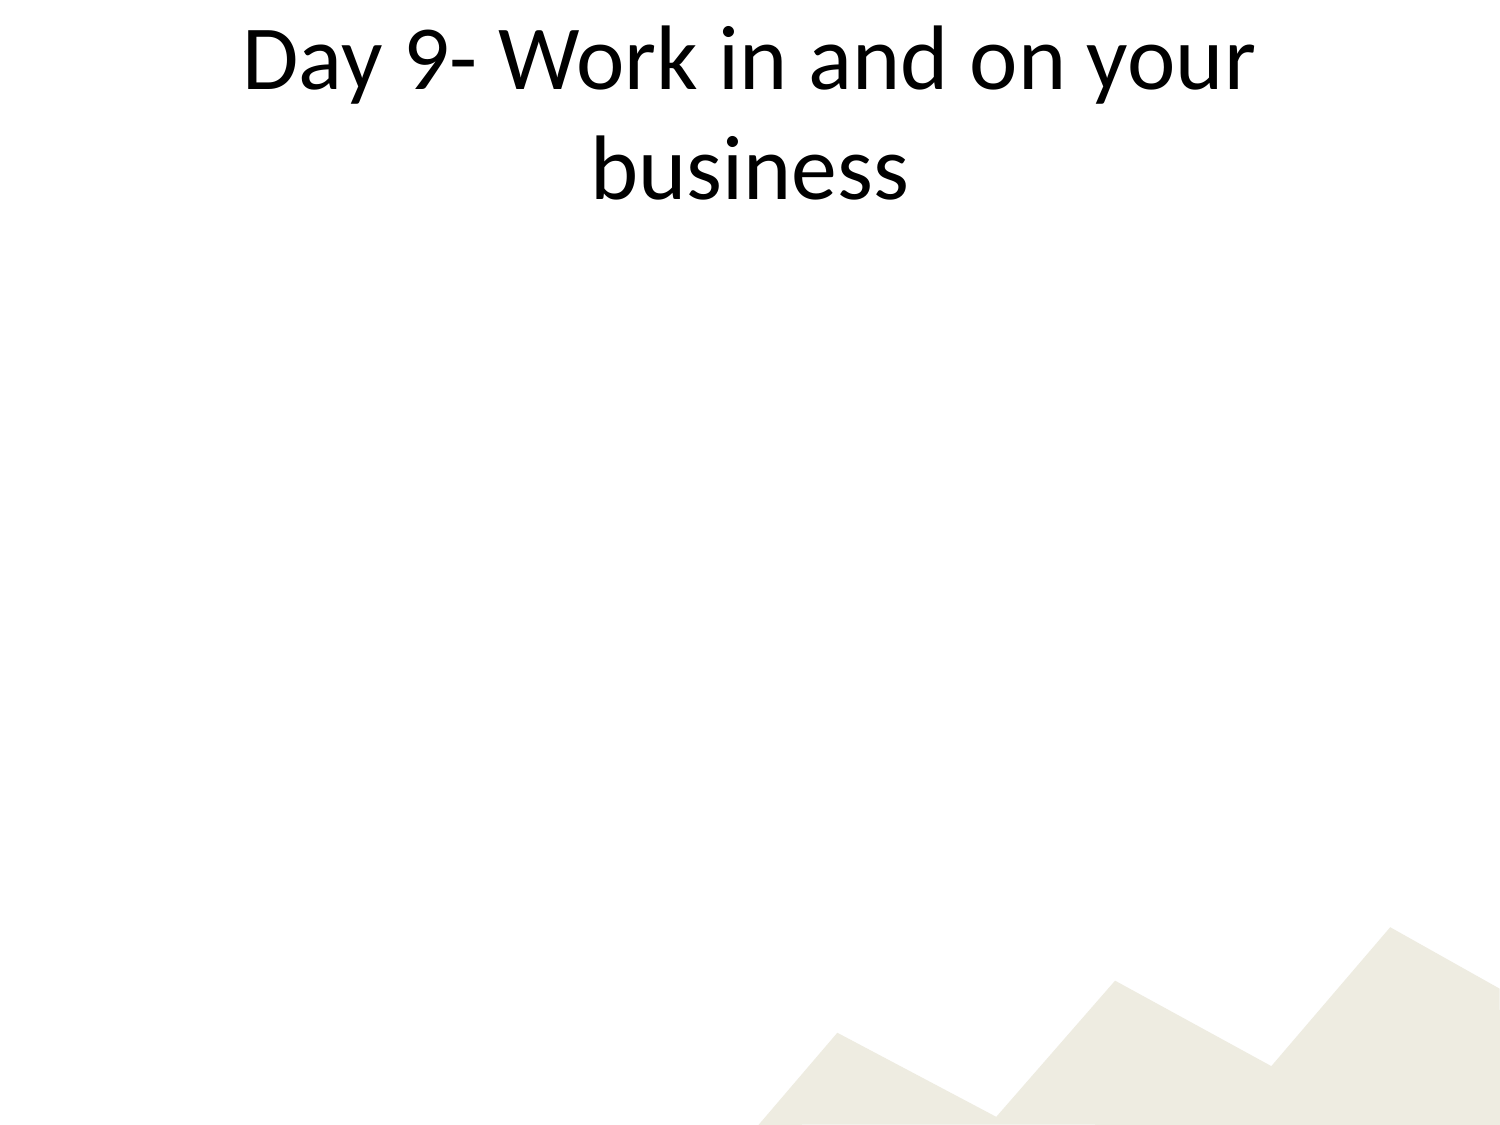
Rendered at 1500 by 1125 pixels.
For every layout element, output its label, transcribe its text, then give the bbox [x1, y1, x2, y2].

title Day 9- Work in and on your business [75, 45, 1425, 233]
